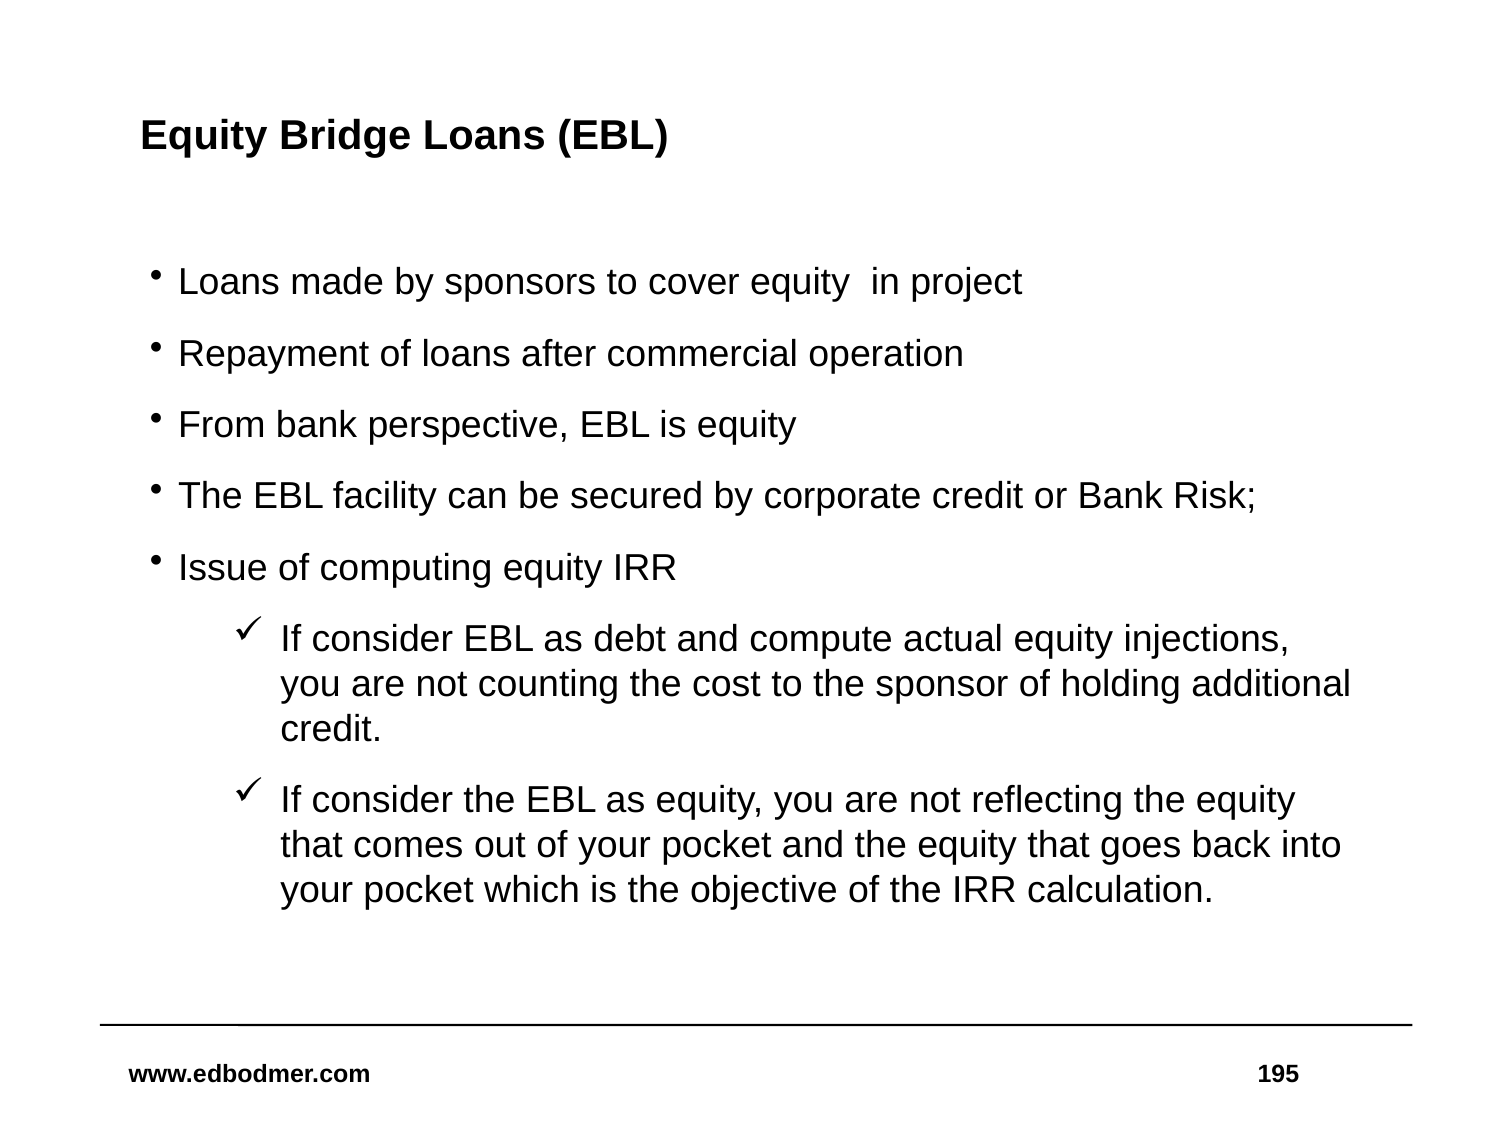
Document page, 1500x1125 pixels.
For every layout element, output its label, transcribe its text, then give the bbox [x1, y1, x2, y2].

title Equity Bridge Loans (EBL) [125, 99, 1288, 225]
list Loans made by sponsors to cover equity in project Repayment of loans after commercial operation From bank perspective, EBL is equity The EBL facility can be secured by corporate credit or Bank Risk; Issue of computing equity IRR If consider EBL as debt and compute actual equity injections, you are not counting the cost to the sponsor of holding additional credit. If consider the EBL as equity, you are not reflecting the equity that comes out of your pocket and the equity that goes back into your pocket which is the objective of the IRR calculation. [125, 249, 1375, 1000]
